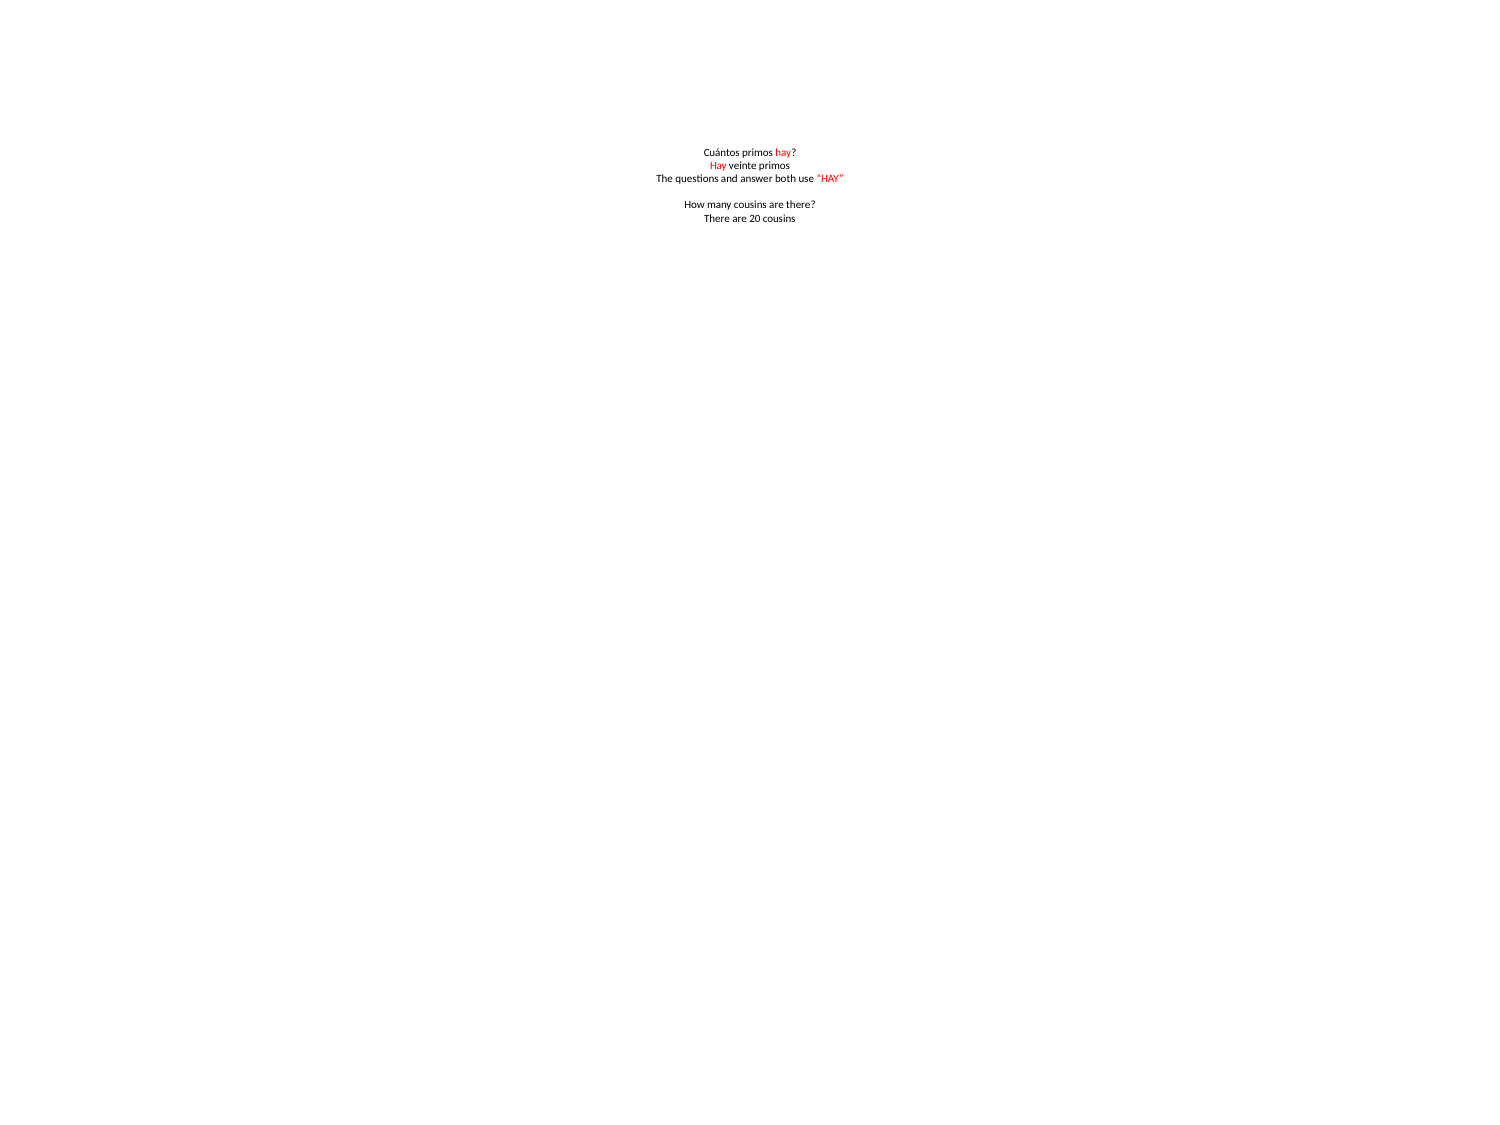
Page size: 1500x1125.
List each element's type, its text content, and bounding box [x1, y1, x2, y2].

title Cuántos primos hay? Hay veinte primos The questions and answer both use “HAY” How many cousins are there? There are 20 cousins [75, 45, 1425, 233]
